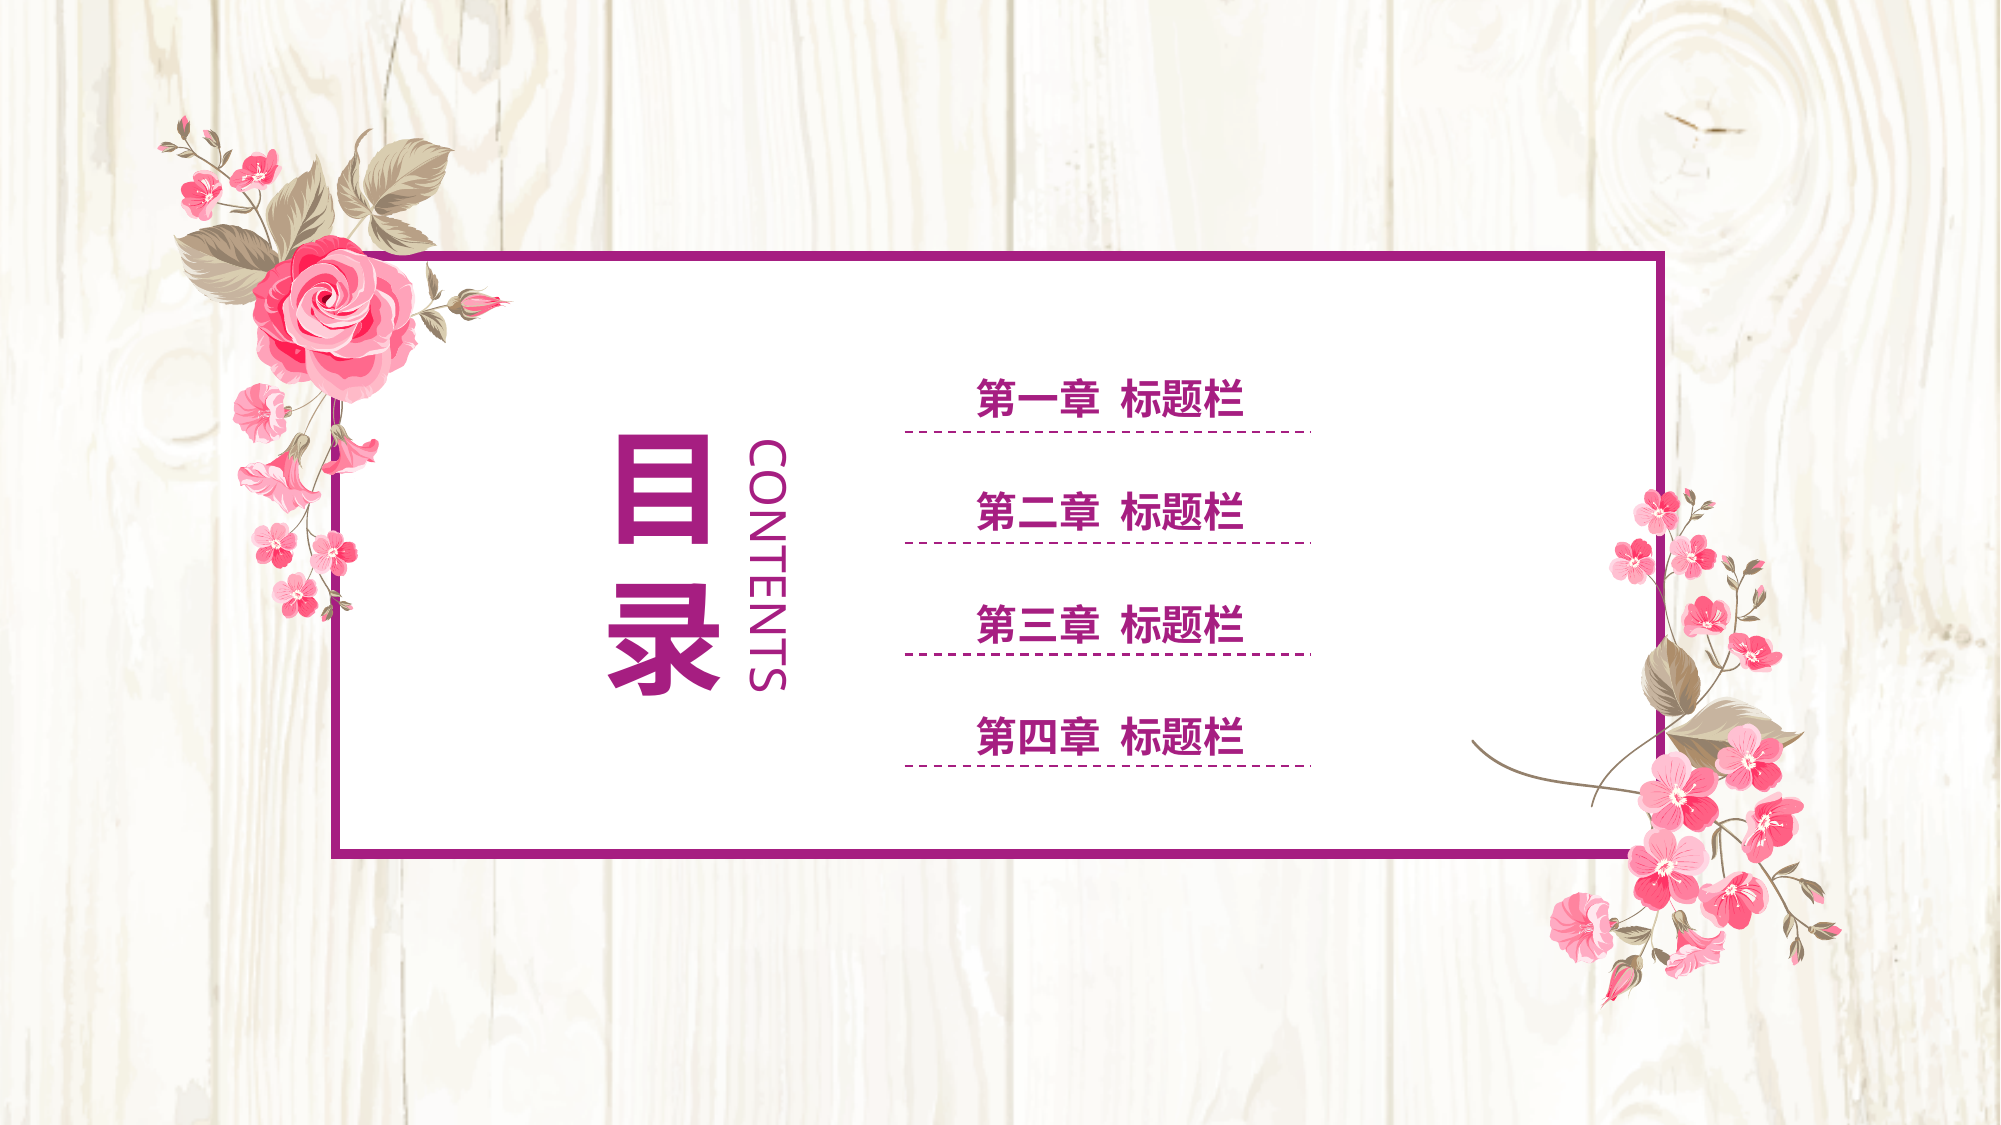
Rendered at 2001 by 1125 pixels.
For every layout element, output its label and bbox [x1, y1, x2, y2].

picture [0, 0, 2001, 1125]
text_box [576, 398, 808, 734]
text_box [157, 115, 1843, 1010]
